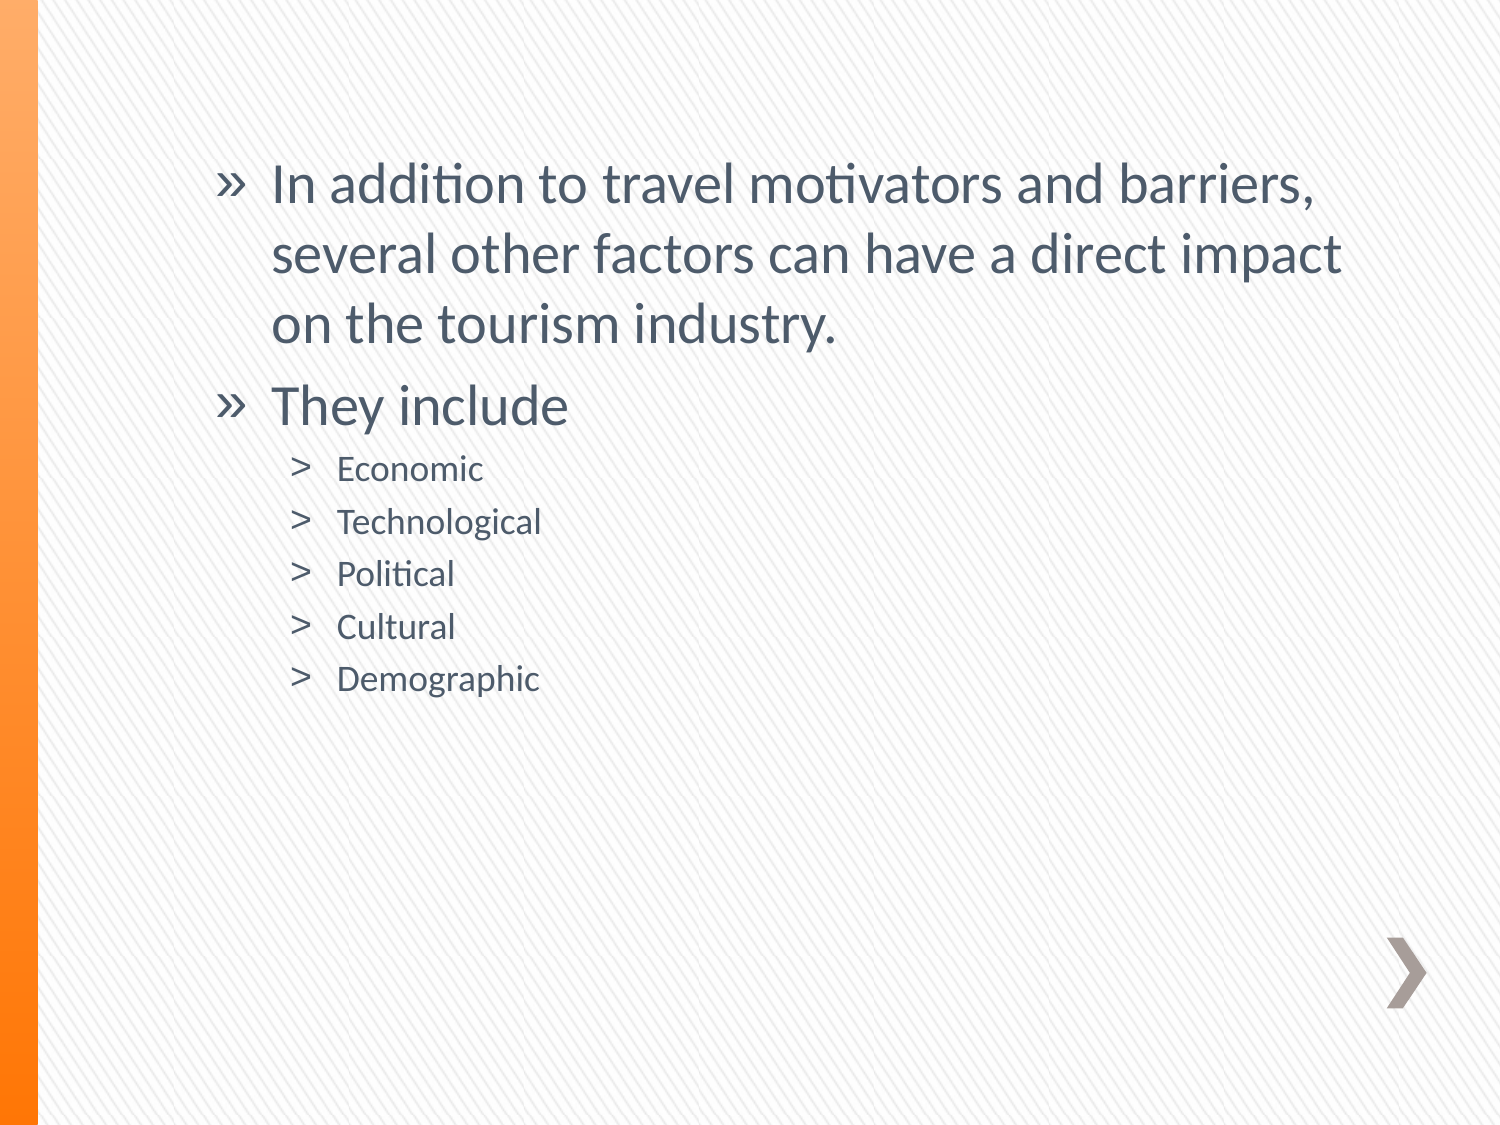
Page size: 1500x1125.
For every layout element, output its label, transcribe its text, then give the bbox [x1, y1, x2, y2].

list In addition to travel motivators and barriers, several other factors can have a direct impact on the tourism industry. They include Economic Technological Political Cultural Demographic [200, 137, 1425, 863]
